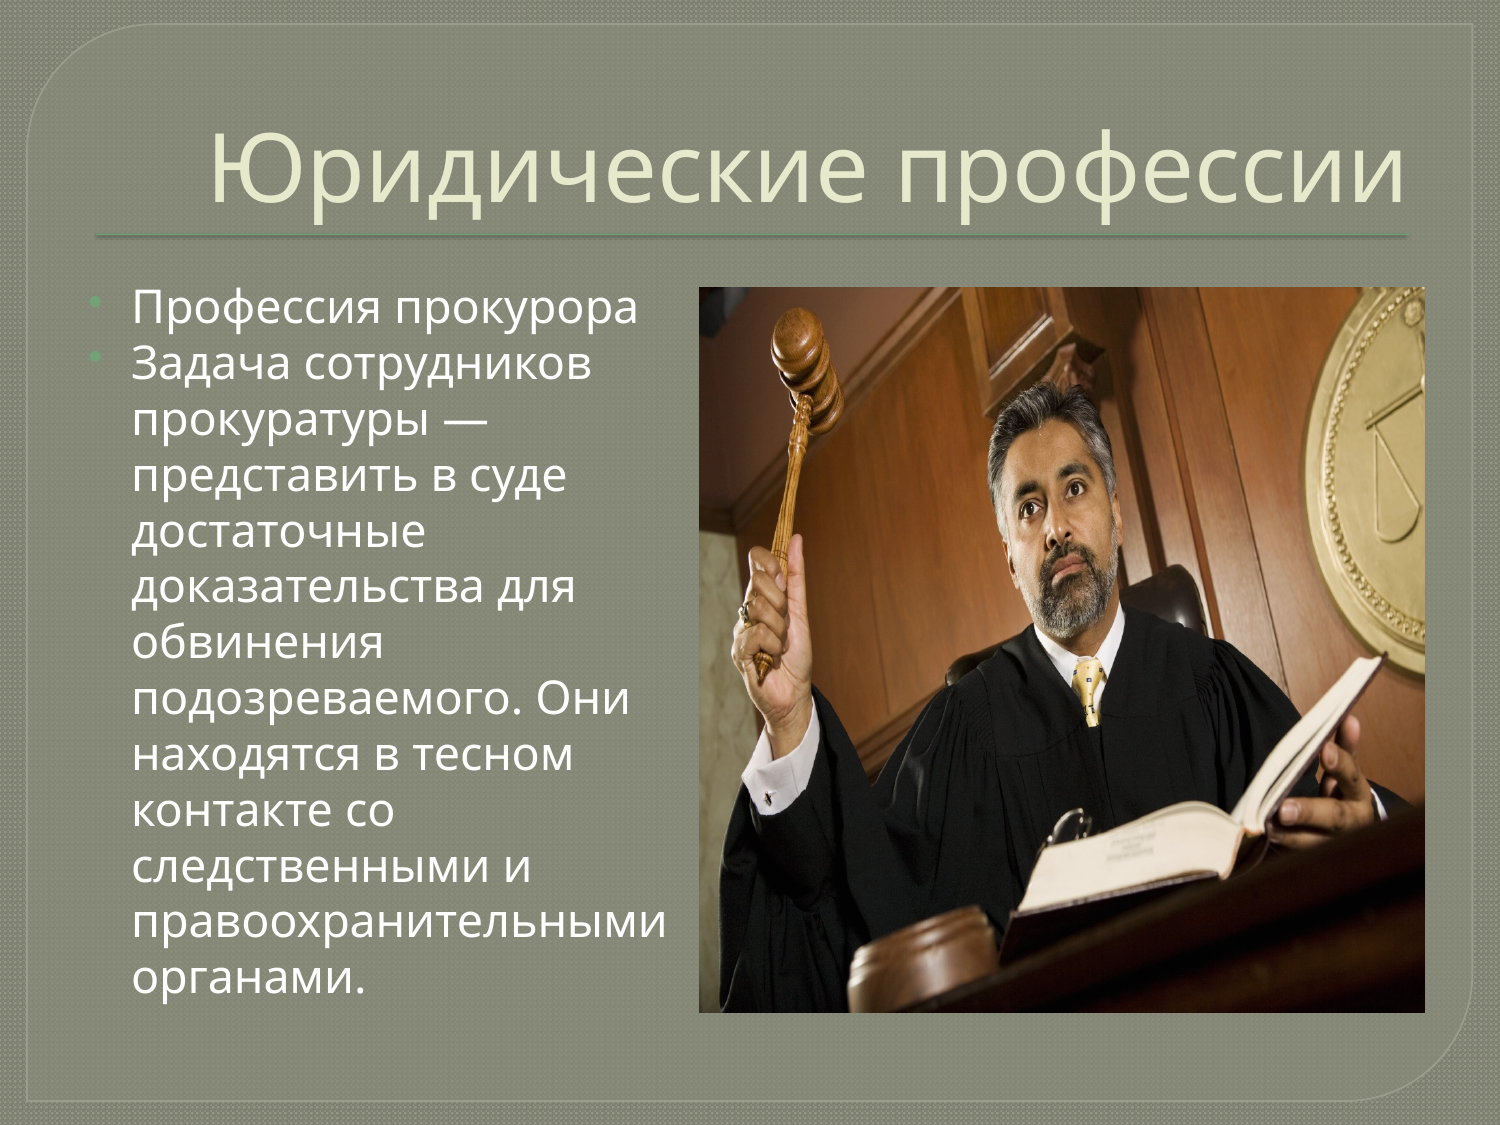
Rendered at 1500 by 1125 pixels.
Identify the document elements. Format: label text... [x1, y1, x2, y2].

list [699, 287, 1426, 1013]
title Юридические профессии [75, 41, 1425, 230]
list Профессия прокурора Задача сотрудников прокуратуры — представить в суде достаточные доказательства для обвинения подозреваемого. Они находятся в тесном контакте со следственными и правоохранительными органами. [75, 270, 738, 1013]
